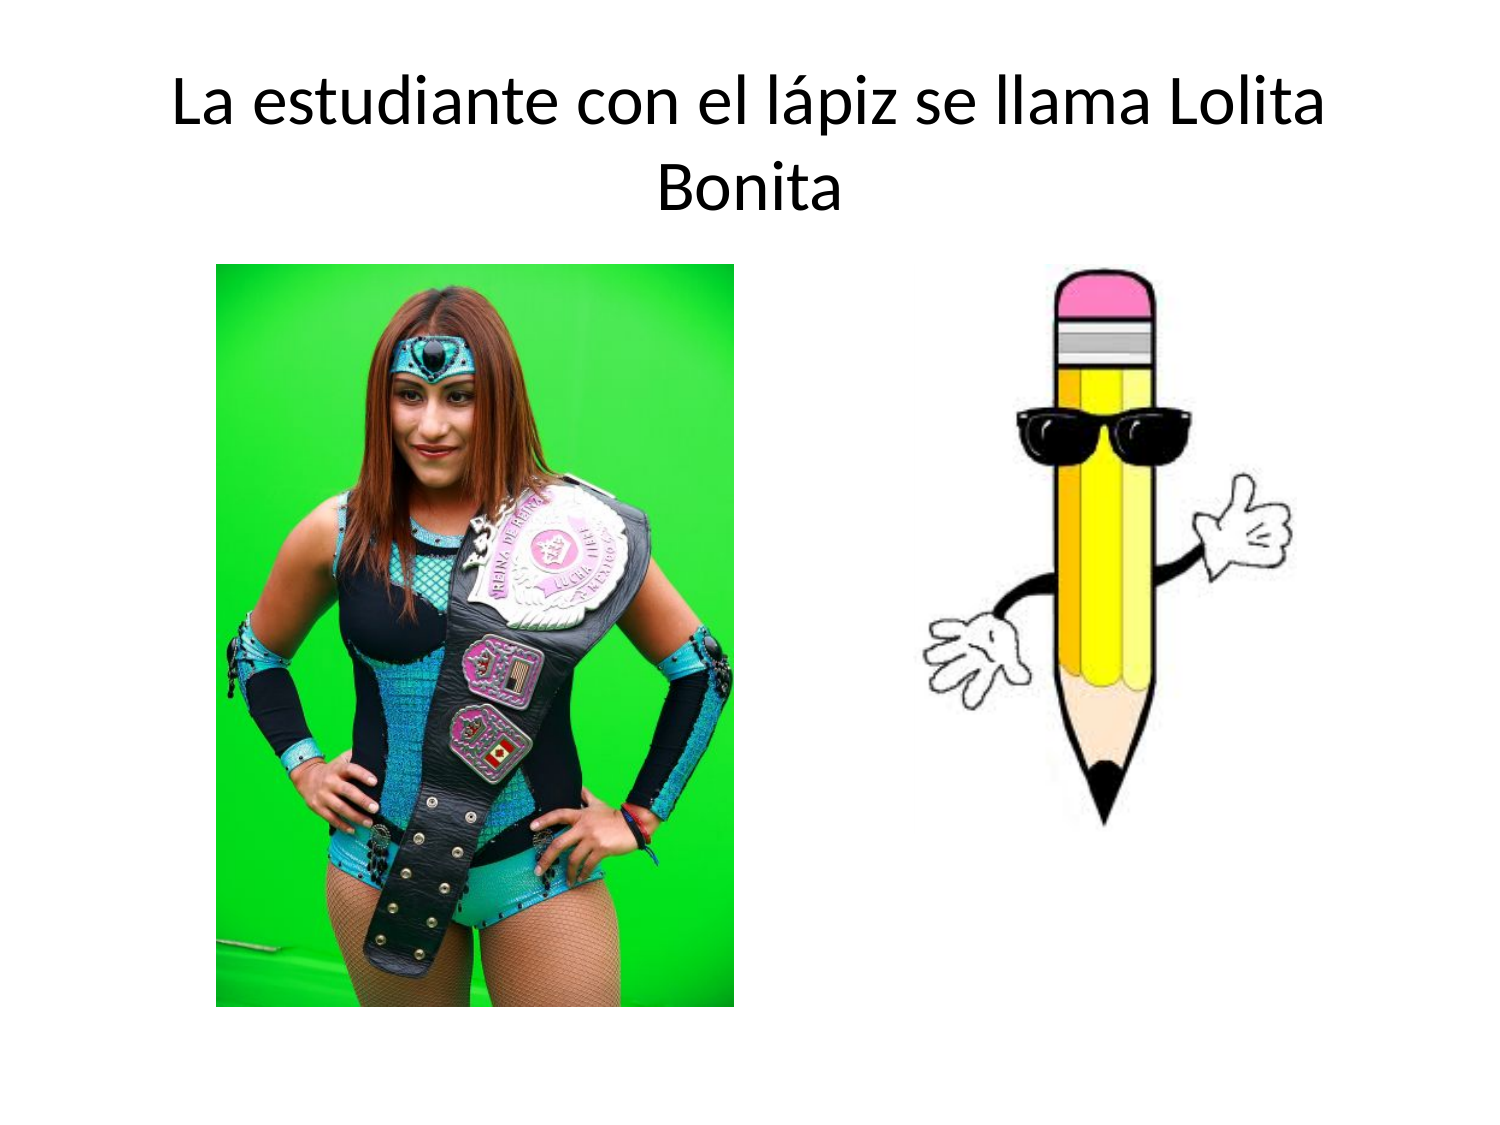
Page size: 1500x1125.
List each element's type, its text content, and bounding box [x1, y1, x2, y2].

picture [0, 264, 1298, 1008]
title La estudiante con el lápiz se llama Lolita Bonita [75, 45, 1425, 233]
